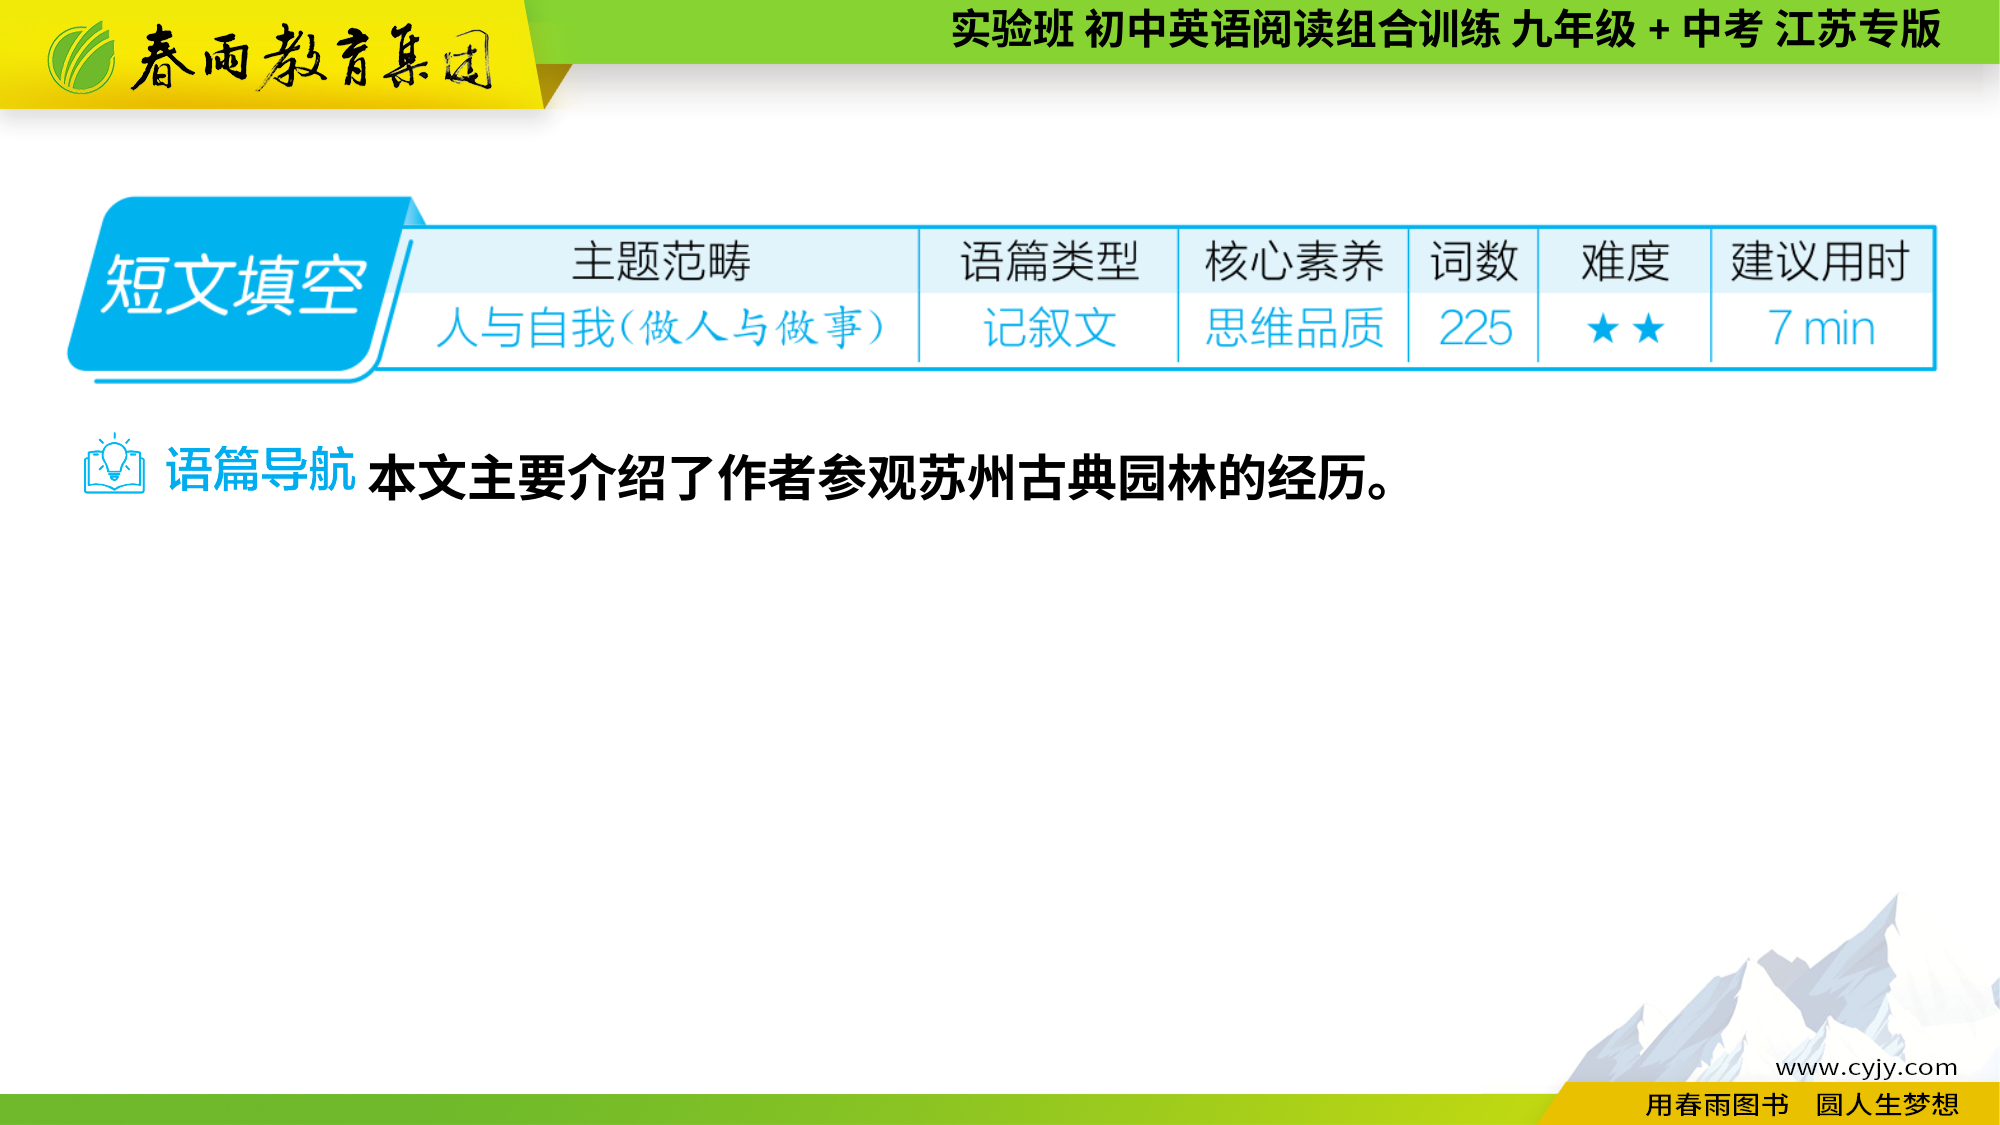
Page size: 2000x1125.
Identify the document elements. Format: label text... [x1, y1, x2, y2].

picture [0, 0, 2000, 1125]
list 本文主要介绍了作者参观苏州古典园林的经历。 [59, 409, 1944, 504]
